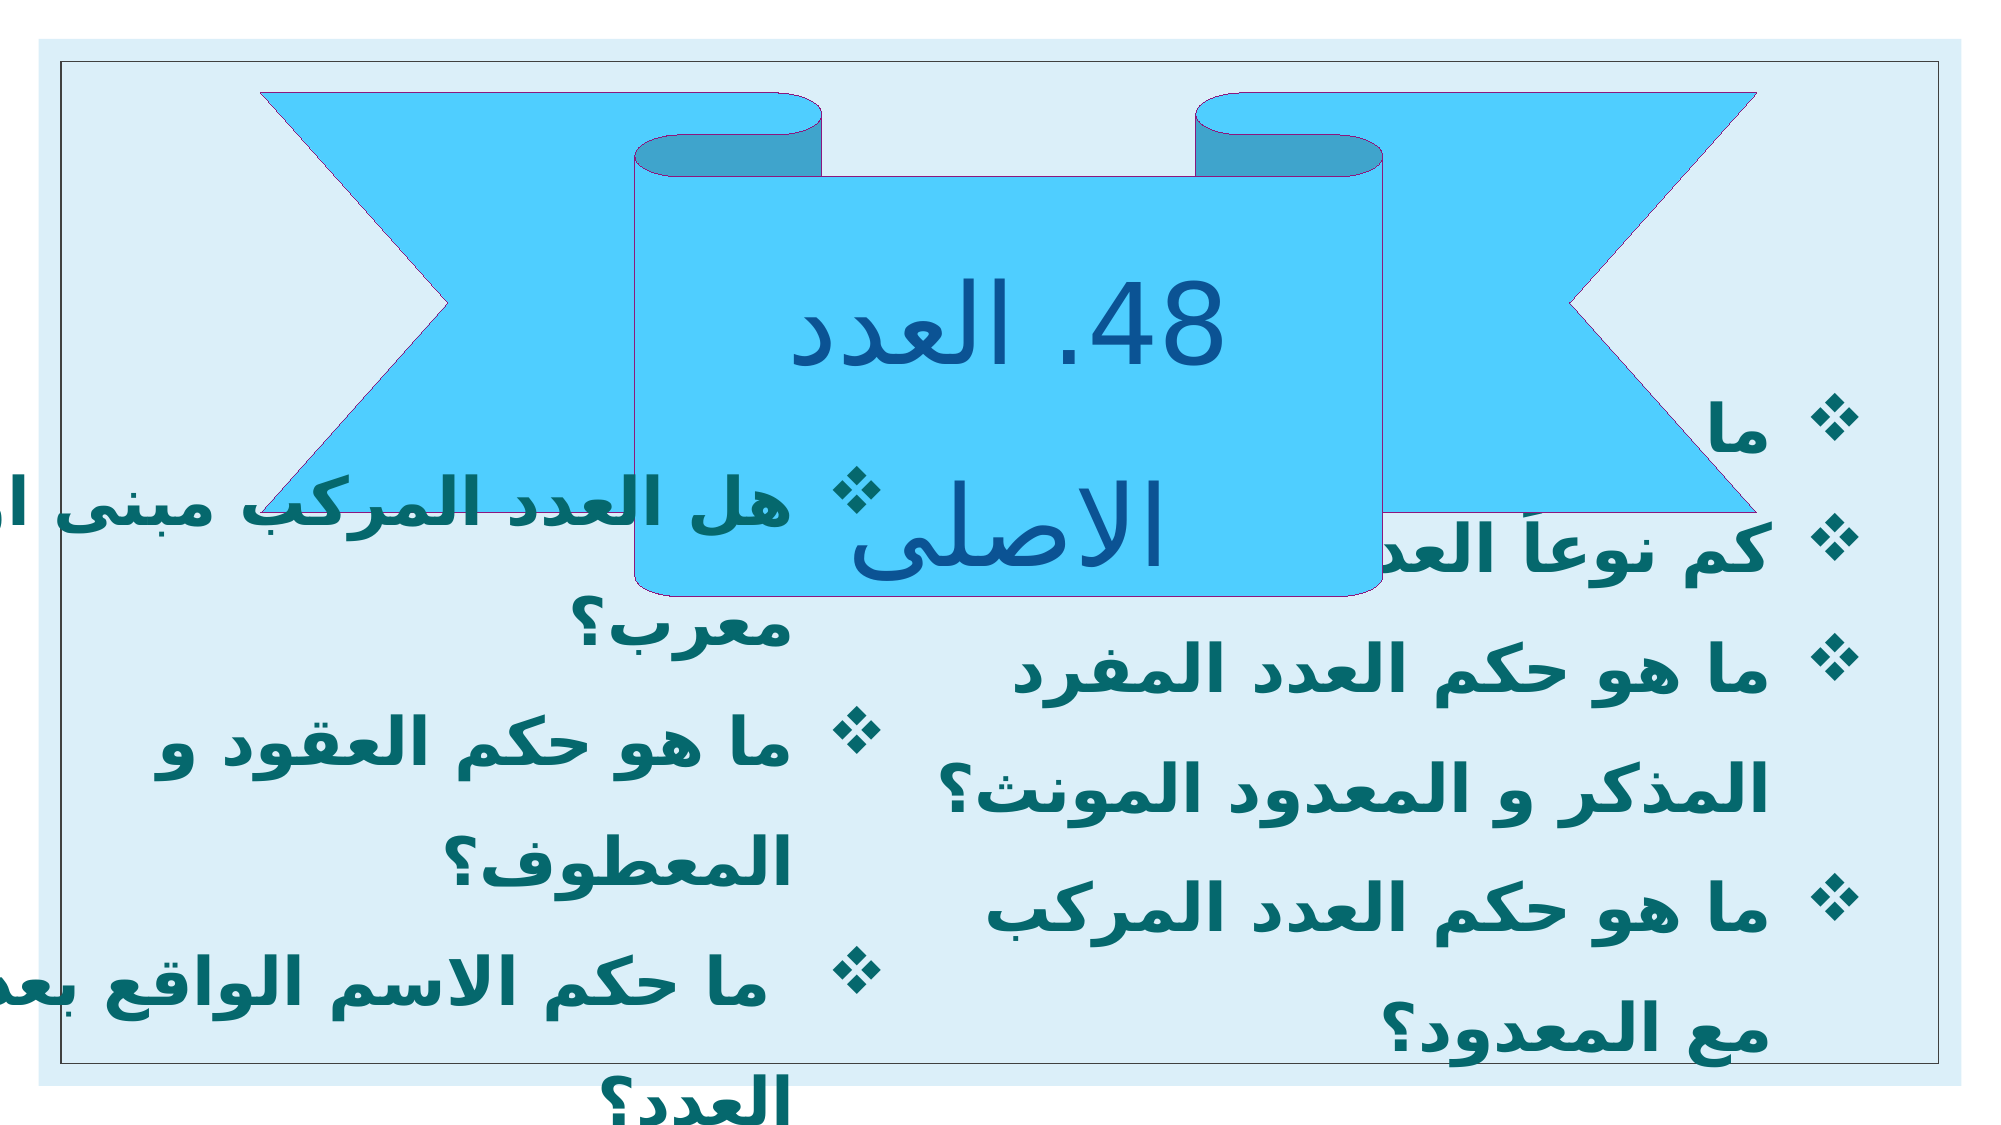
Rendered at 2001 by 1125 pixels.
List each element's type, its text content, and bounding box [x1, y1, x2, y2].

text_box هل العدد المرکب مبنی او معرب؟ ما هو حکم العقود و المعطوف؟ ما حکم الاسم الواقع بعد العدد؟ ما هی حالة الاسم المعدود؟ [0, 334, 904, 1125]
text_box 48. العدد الاصلی [260, 92, 1757, 597]
text_box ما هو اسم العدد؟ کم نوعاً العدد الاصلی؟ ما هو حکم العدد المفرد المذکر و المعدود المونث؟ ما هو حکم العدد المرکب مع المعدود؟ [904, 261, 1882, 1073]
